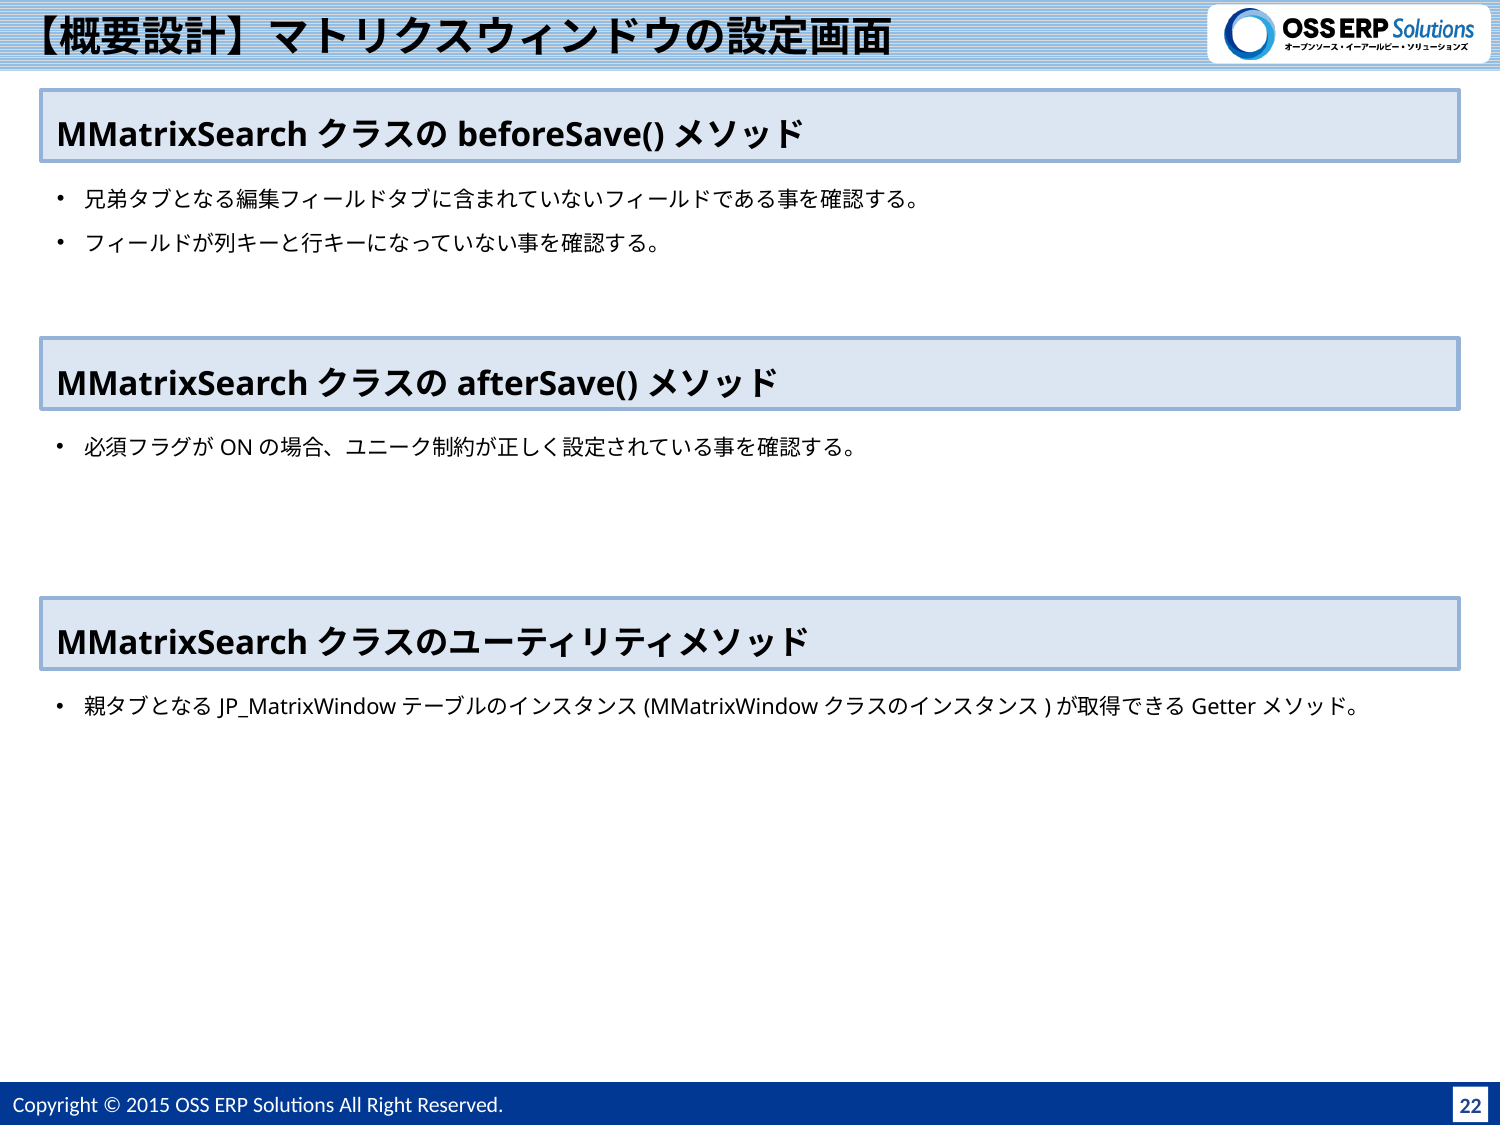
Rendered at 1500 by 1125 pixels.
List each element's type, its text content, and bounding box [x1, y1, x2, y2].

text_box 必須フラグがONの場合、ユニーク制約が正しく設定されている事を確認する。 [39, 419, 1460, 553]
title 【概要設計】マトリクスウィンドウの設定画面 [2, 0, 1353, 70]
text_box 兄弟タブとなる編集フィールドタブに含まれていないフィールドである事を確認する。 フィールドが列キーと行キーになっていない事を確認する。 [40, 171, 1461, 336]
text_box 兄弟タブとなる編集フィールドタブに含まれていないフィールドである事を確認する。 フィールドが列キーと行キーになっていない事を確認する。 [40, 411, 1461, 461]
text_box MMatrixSearchクラスのbeforeSave()メソッド [39, 88, 1461, 163]
text_box 親タブとなるJP_MatrixWindowテーブルのインスタンス(MMatrixWindowクラスのインスタンス)が取得できるGetterメソッド。 [39, 678, 1460, 813]
picture [1353, 8, 1474, 60]
text_box MMatrixSearchクラスのafterSave()メソッド [39, 336, 1461, 411]
text_box MMatrixSearchクラスのユーティリティメソッド [39, 596, 1461, 671]
